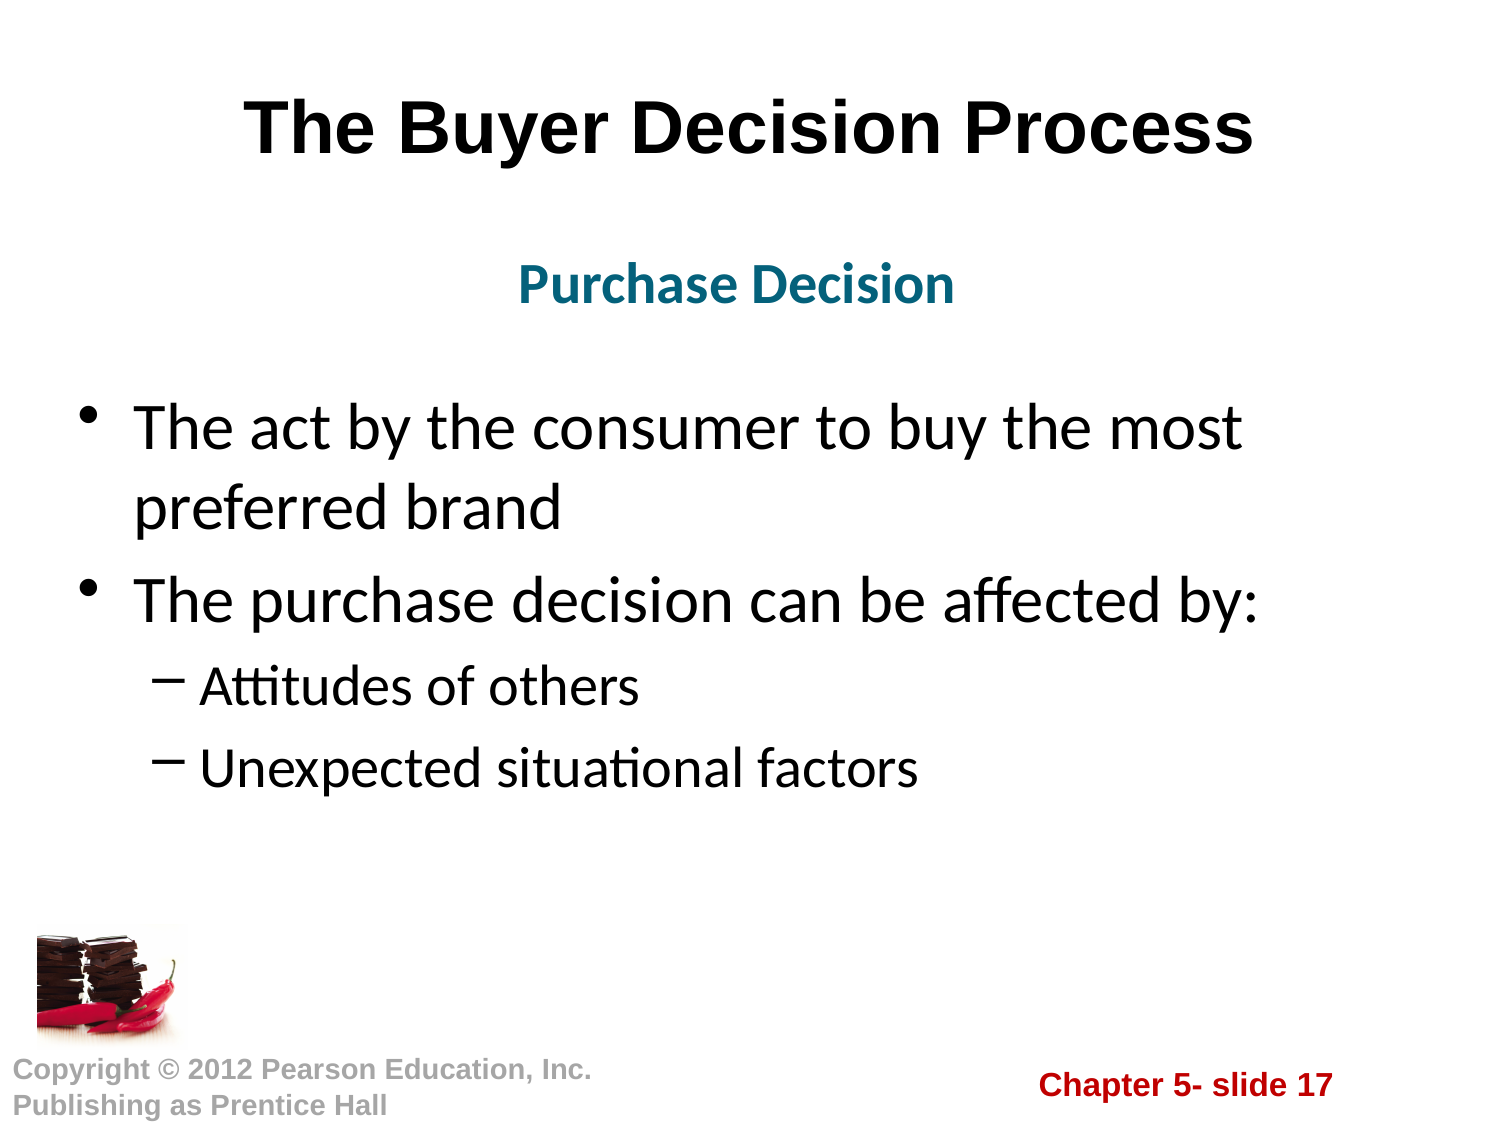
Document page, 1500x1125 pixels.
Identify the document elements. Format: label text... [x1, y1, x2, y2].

title The Buyer Decision Process [112, 37, 1388, 226]
list Purchase Decision [149, 237, 1326, 301]
list The act by the consumer to buy the most preferred brand The purchase decision can be affected by: Attitudes of others Unexpected situational factors [62, 374, 1388, 1063]
picture [37, 924, 62, 1050]
